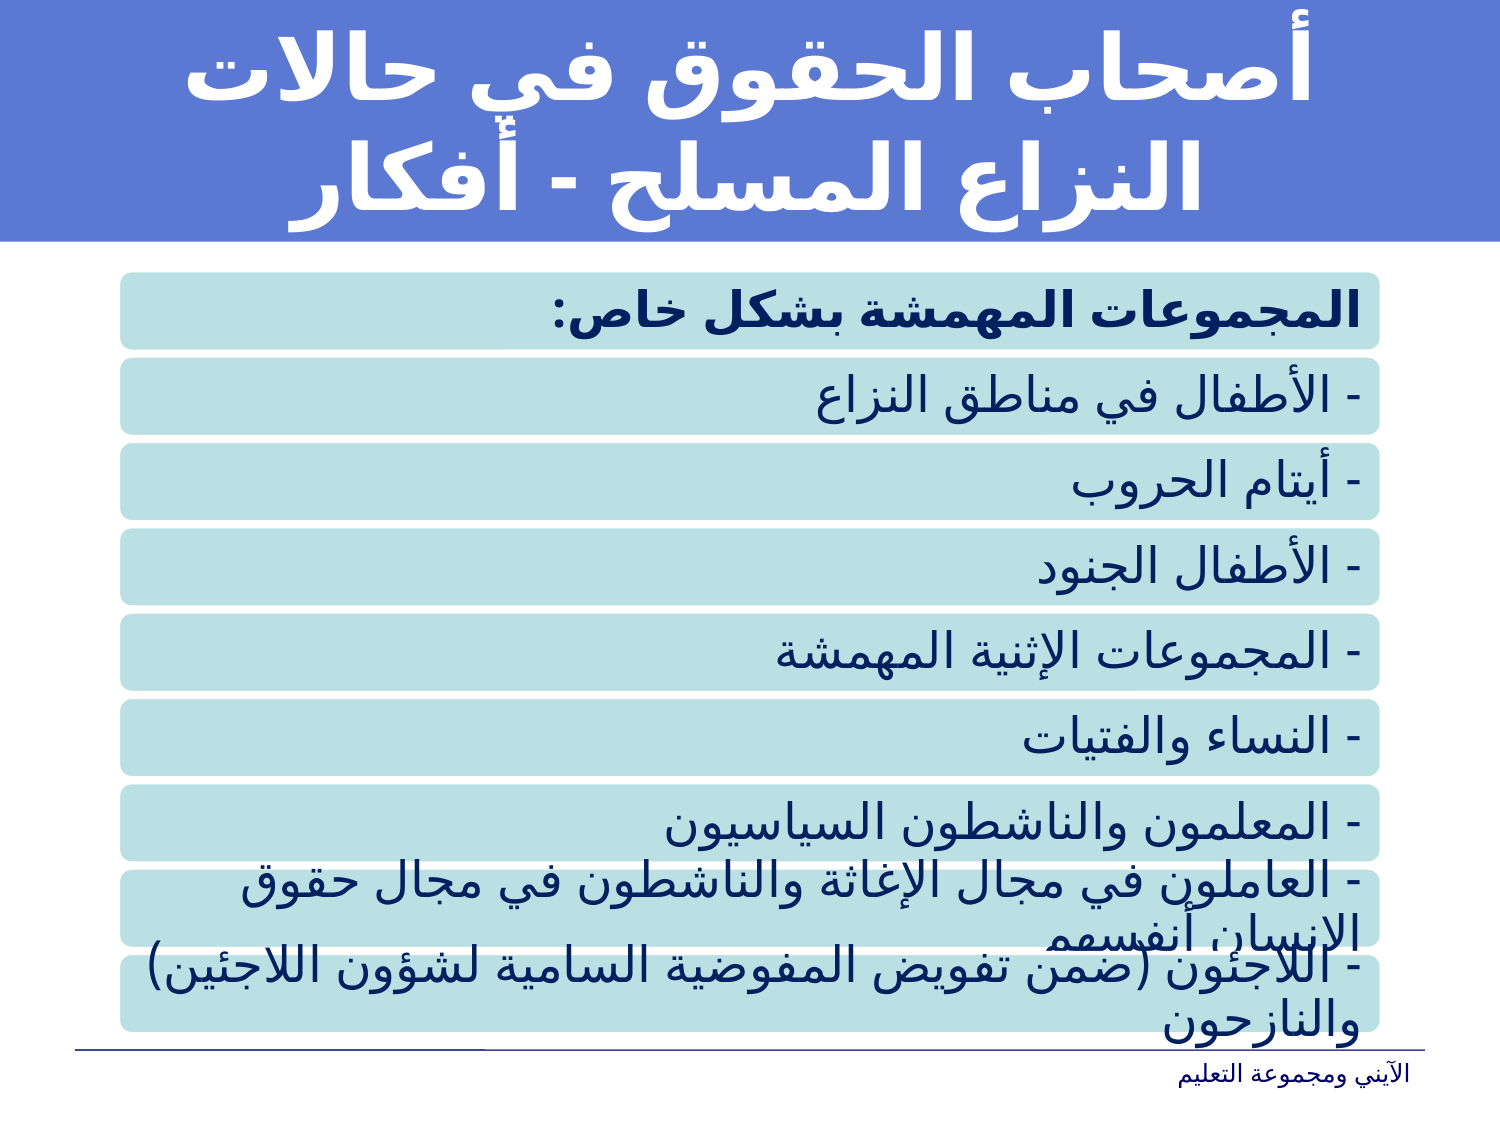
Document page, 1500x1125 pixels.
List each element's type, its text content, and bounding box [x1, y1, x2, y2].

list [74, 269, 1426, 1035]
footer الآيني ومجموعة التعليم [75, 1049, 1427, 1103]
title أصحاب الحقوق في حالات النزاع المسلح - أفكار [74, 24, 1426, 213]
